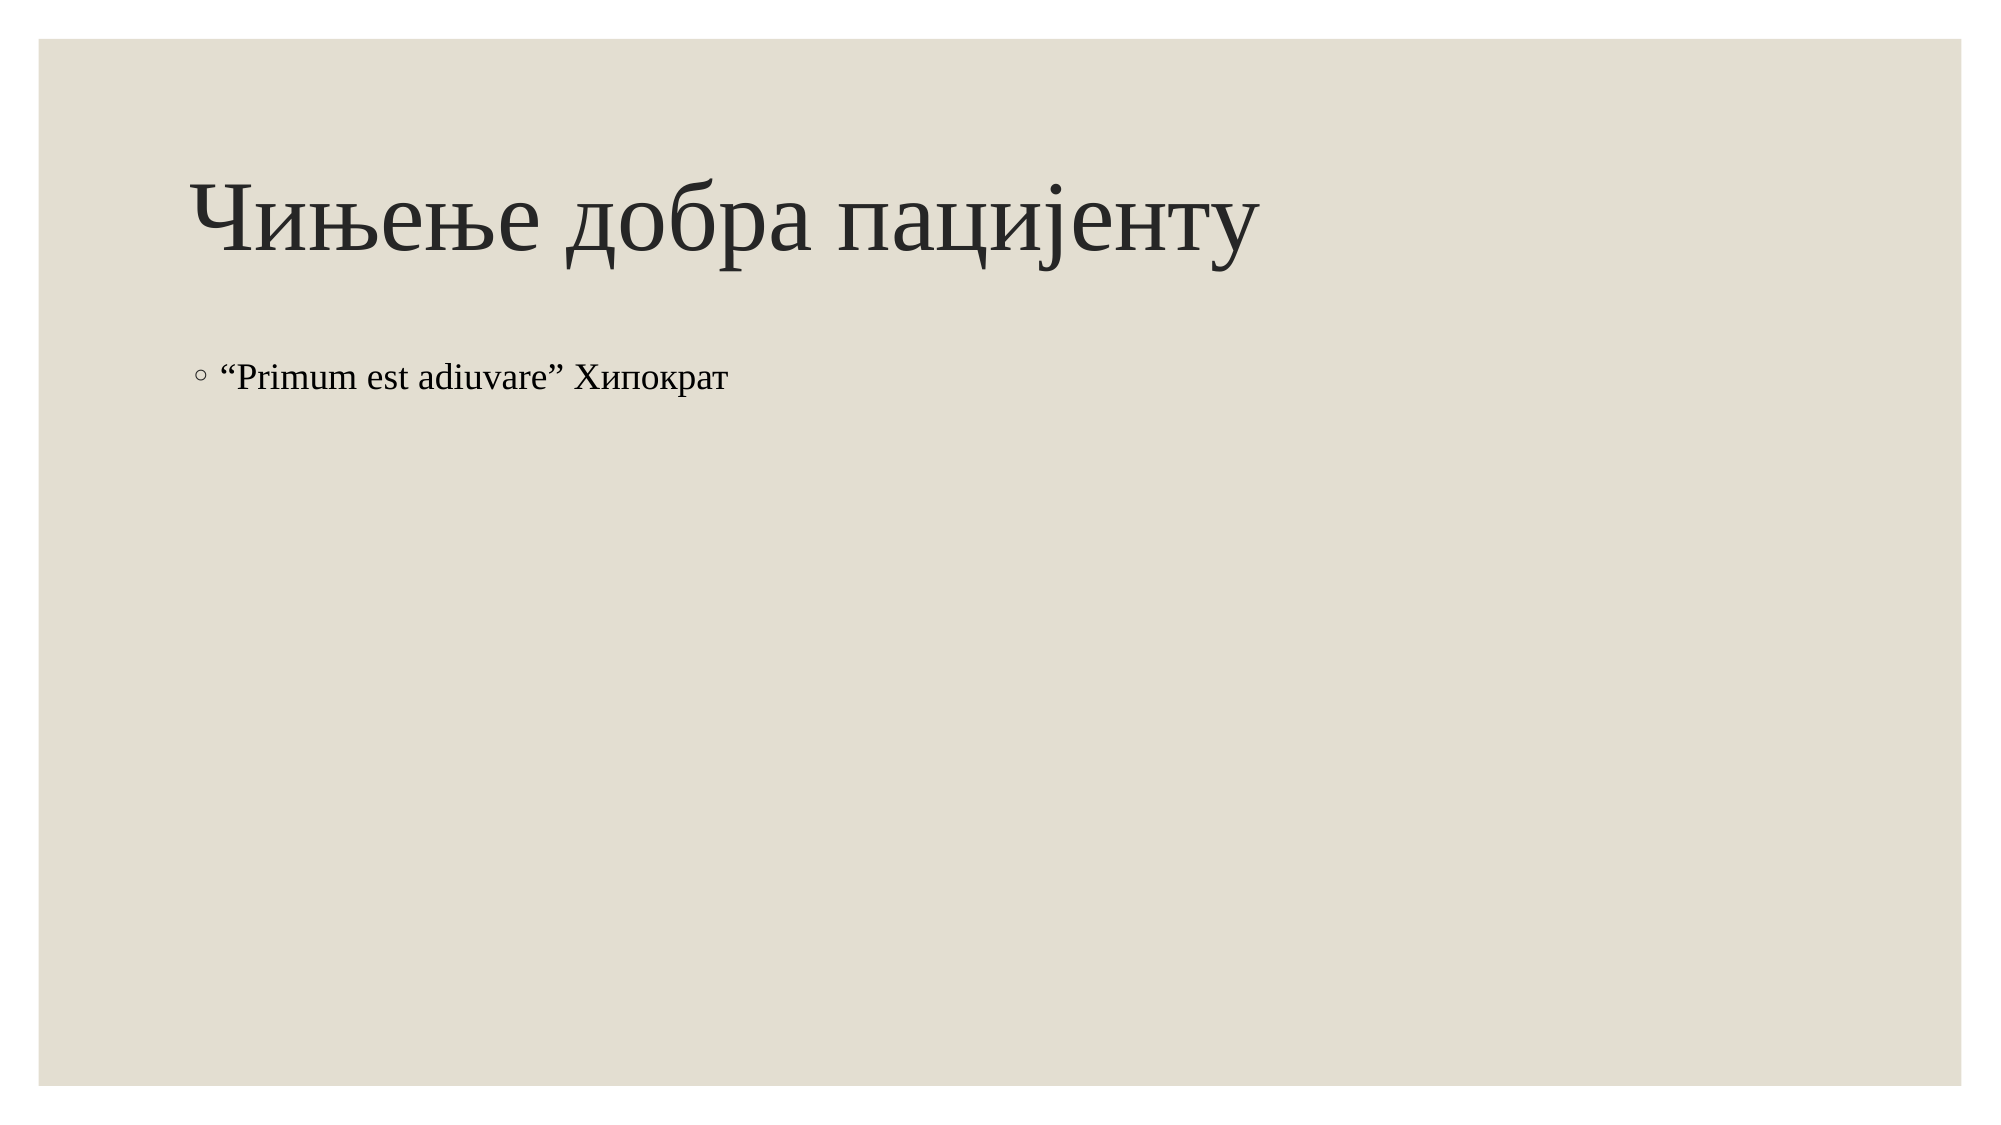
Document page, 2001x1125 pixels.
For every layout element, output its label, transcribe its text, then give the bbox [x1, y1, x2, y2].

list “Primum est adiuvare” Хипократ [174, 345, 1825, 990]
title Чињење добра пацијенту [174, 105, 1825, 331]
